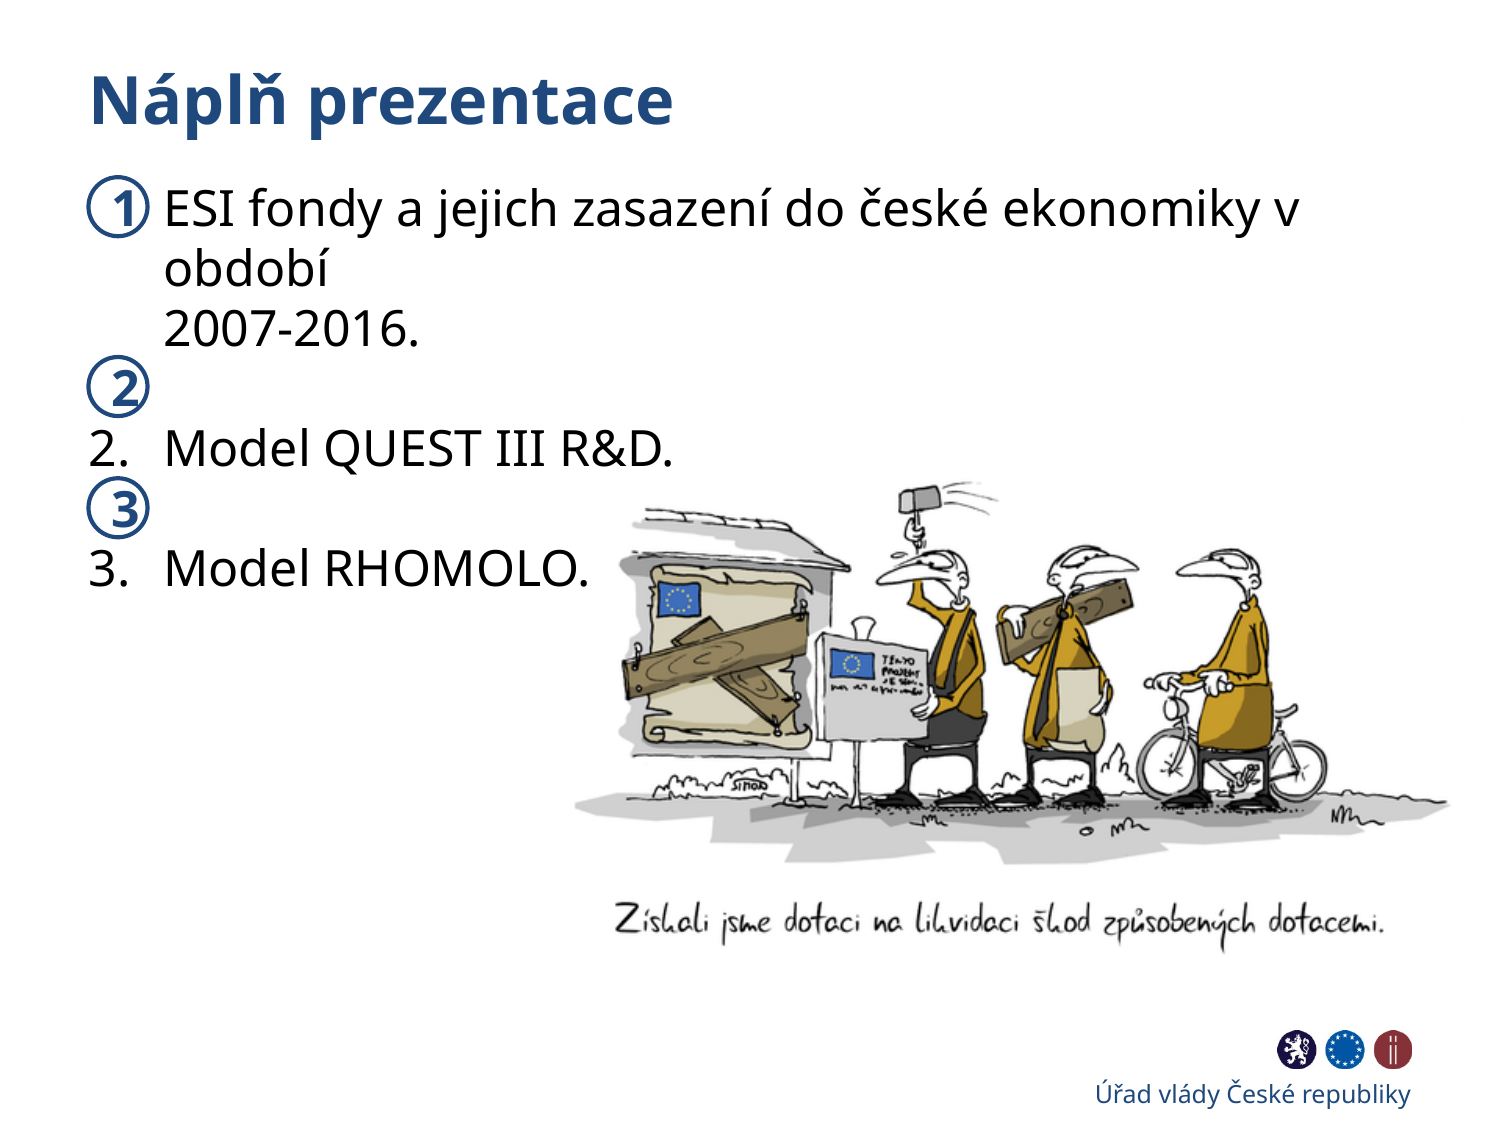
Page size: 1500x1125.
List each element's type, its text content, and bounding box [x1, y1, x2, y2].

text_box 3 [86, 476, 150, 540]
text_box 1 [86, 175, 150, 239]
title Náplň prezentace [88, 4, 1412, 176]
text_box 2 [86, 354, 150, 419]
picture [503, 415, 1500, 1070]
text_box ESI fondy a jejich zasazení do české ekonomiky v období 2007-2016. Model QUEST III R&D. Model RHOMOLO. [88, 176, 1412, 597]
text_box Úřad vlády České republiky [936, 1078, 1412, 1109]
